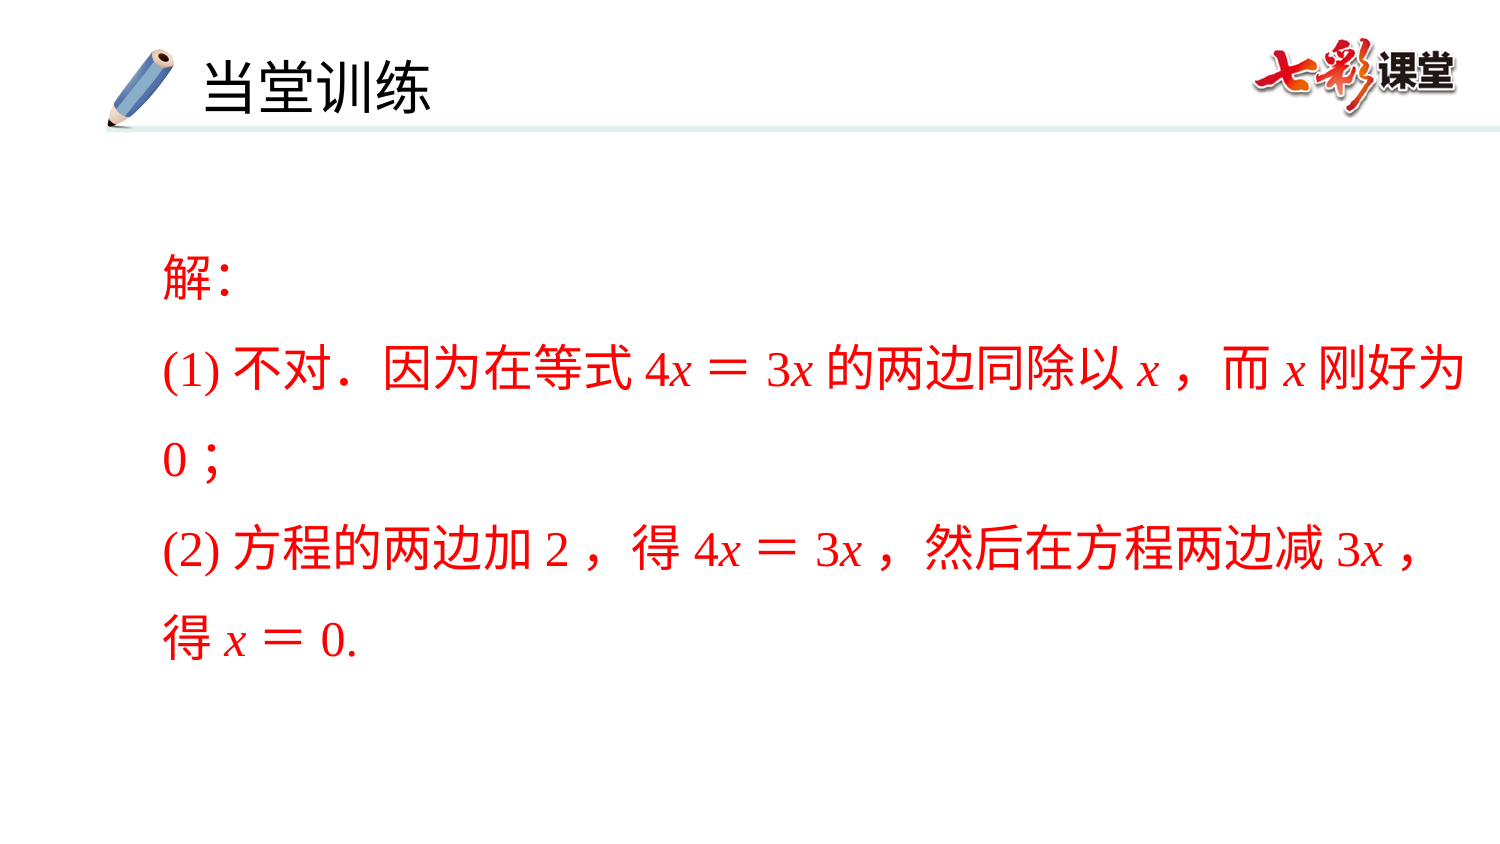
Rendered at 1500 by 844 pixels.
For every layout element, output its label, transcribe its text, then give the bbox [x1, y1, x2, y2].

text_box 解： (1)不对．因为在等式4x＝3x的两边同除以x，而x刚好为0； (2)方程的两边加2，得4x＝3x，然后在方程两边减3x， 得x＝0. [147, 209, 1495, 674]
picture [1249, 32, 1461, 118]
picture [100, 32, 181, 146]
